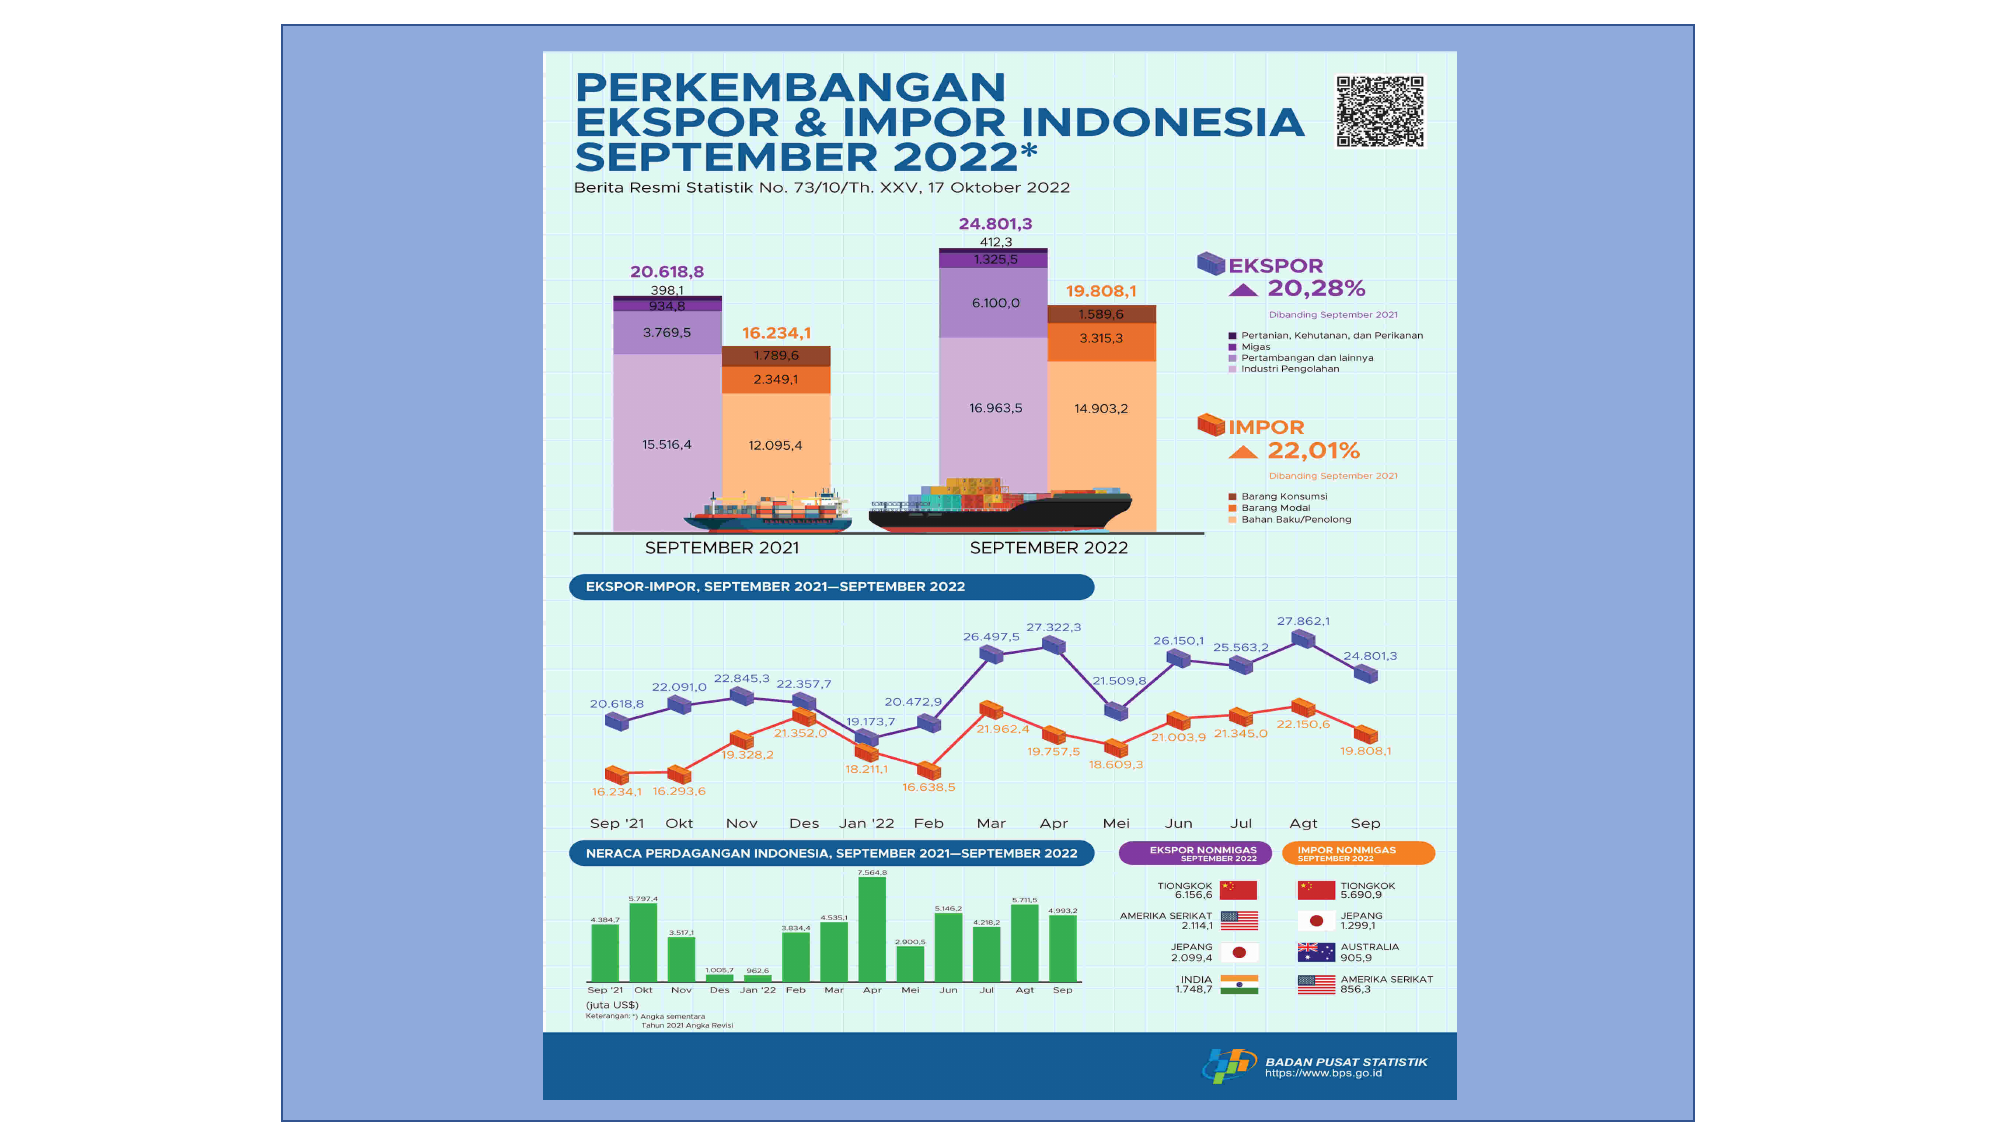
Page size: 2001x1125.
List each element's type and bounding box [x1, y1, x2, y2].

text_box [281, 24, 1695, 1122]
picture [543, 51, 1457, 1100]
